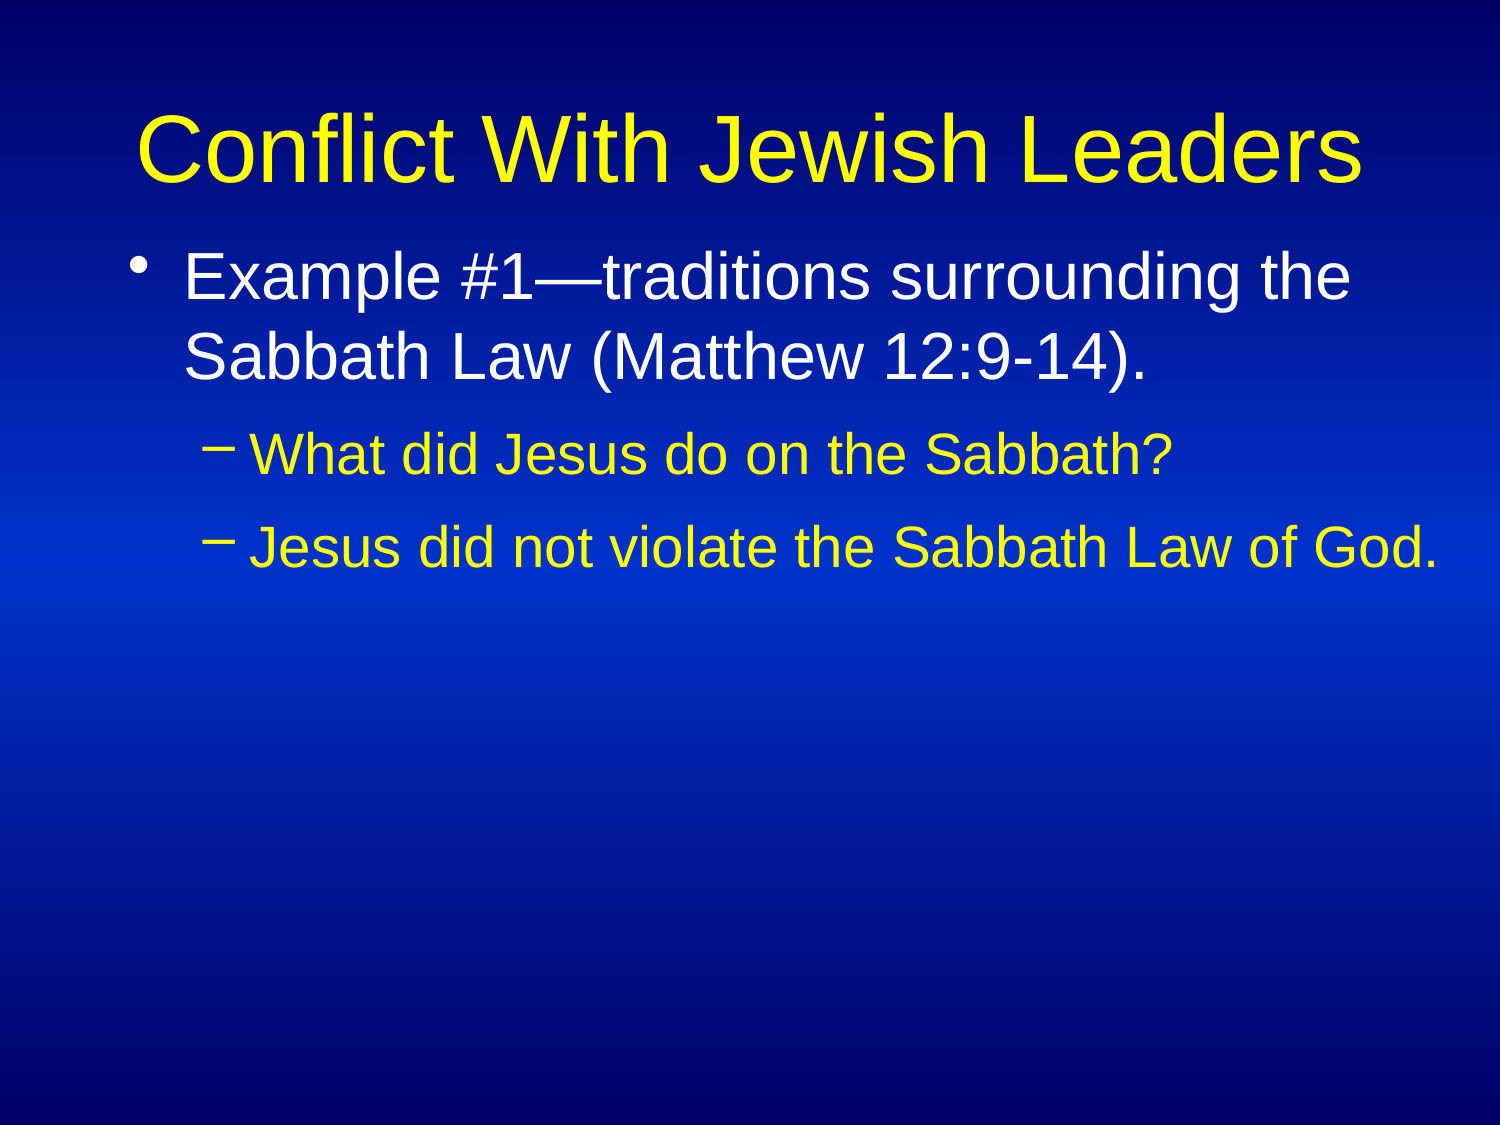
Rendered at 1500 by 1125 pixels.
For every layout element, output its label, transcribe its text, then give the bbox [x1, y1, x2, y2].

title Conflict With Jewish Leaders [37, 50, 1463, 238]
list Example #1—traditions surrounding the Sabbath Law (Matthew 12:9-14). What did Jesus do on the Sabbath? Jesus did not violate the Sabbath Law of God. [112, 224, 1463, 1025]
